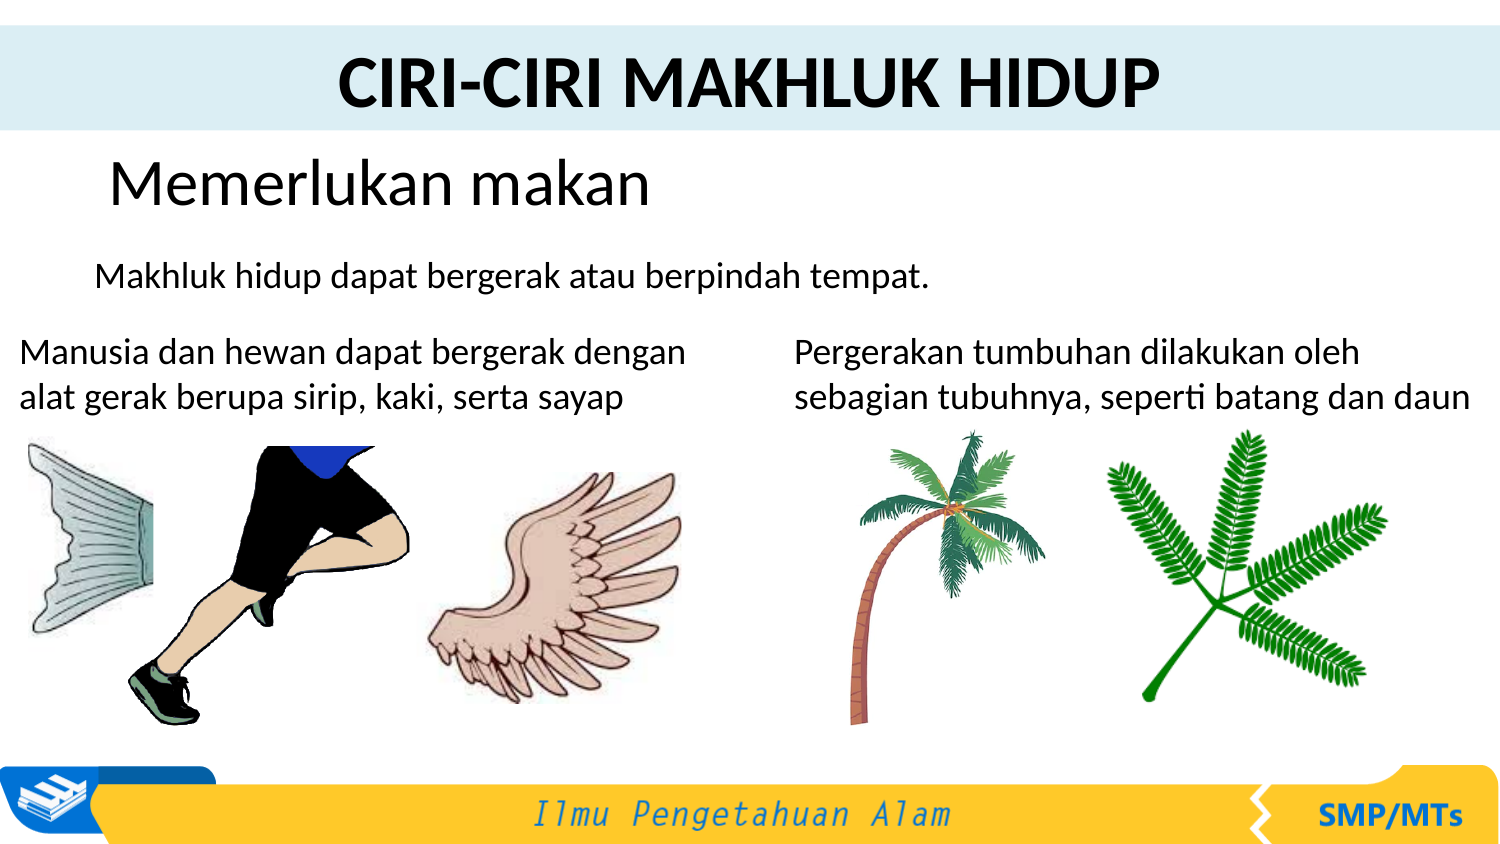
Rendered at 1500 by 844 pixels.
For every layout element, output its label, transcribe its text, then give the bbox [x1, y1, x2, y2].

picture [0, 765, 1499, 844]
picture [839, 424, 1050, 730]
text_box Pergerakan tumbuhan dilakukan oleh sebagian tubuhnya, seperti batang dan daun [772, 323, 1500, 421]
text_box Memerlukan makan [93, 131, 668, 227]
text_box Makhluk hidup dapat bergerak atau berpindah tempat. [72, 225, 1415, 322]
text_box CIRI-CIRI MAKHLUK HIDUP [0, 25, 1500, 131]
picture [28, 424, 682, 730]
text_box Manusia dan hewan dapat bergerak dengan alat gerak berupa sirip, kaki, serta sayap [0, 323, 715, 421]
picture [1104, 424, 1391, 711]
